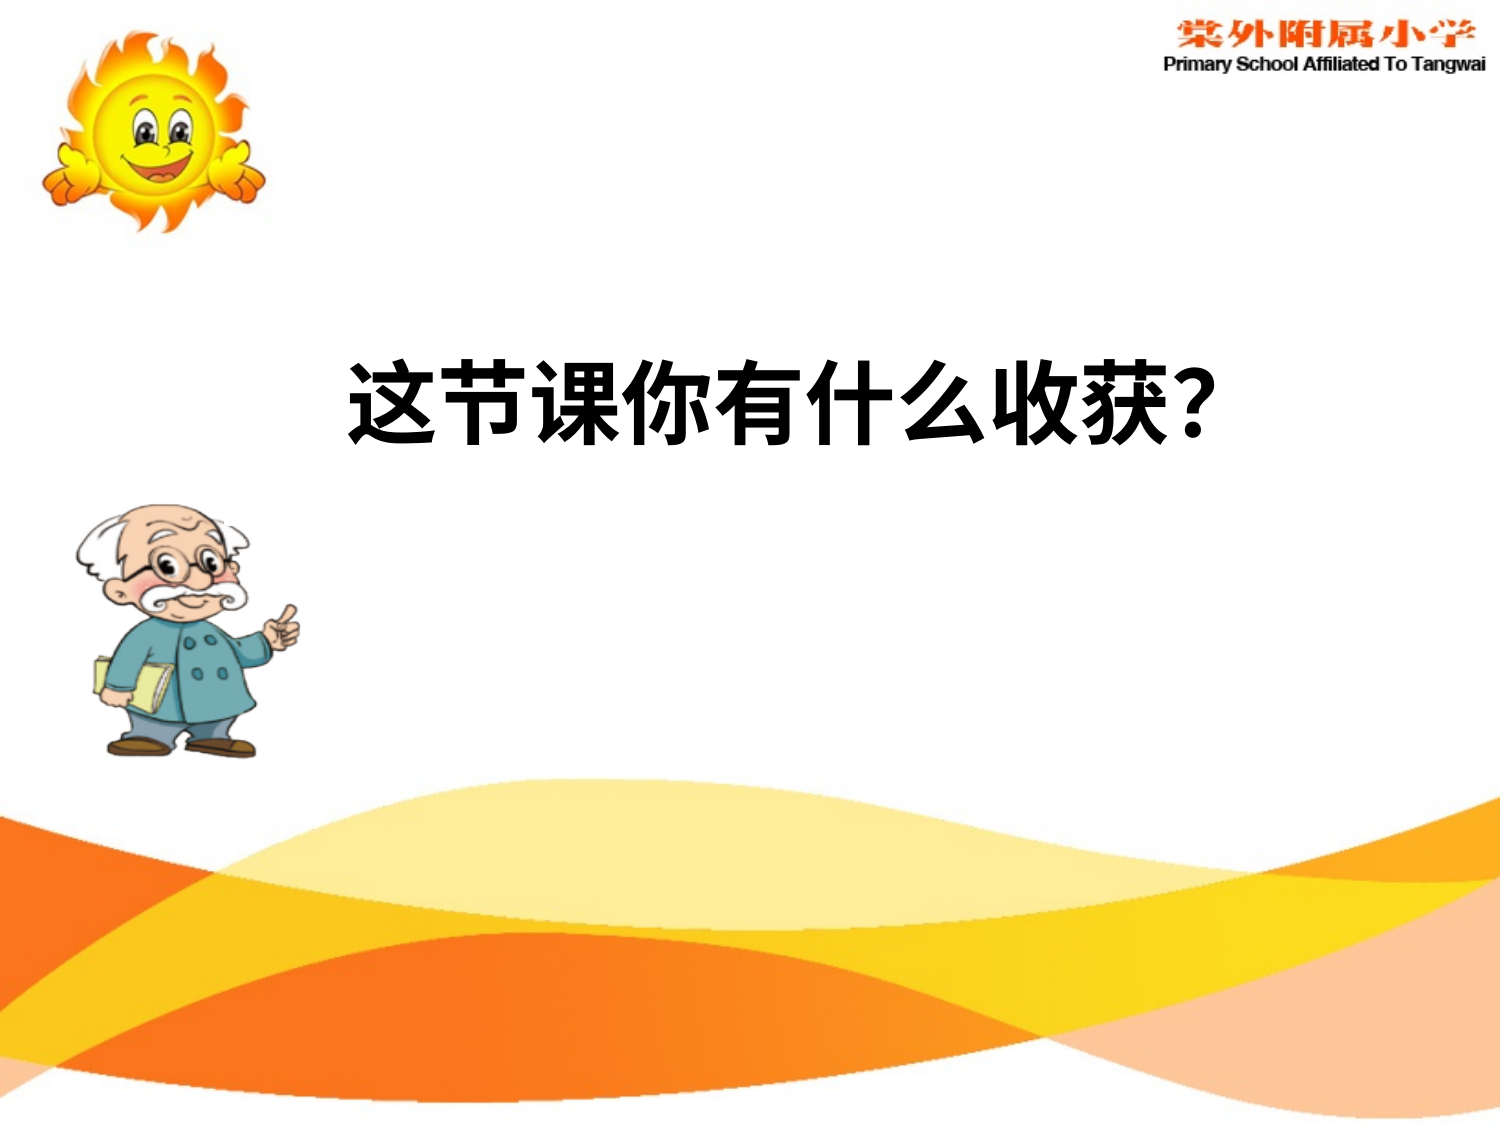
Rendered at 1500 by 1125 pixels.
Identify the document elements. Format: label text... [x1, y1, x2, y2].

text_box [64, 464, 351, 764]
picture [0, 0, 1500, 1125]
text_box 这节课你有什么收获？ [331, 337, 1279, 463]
